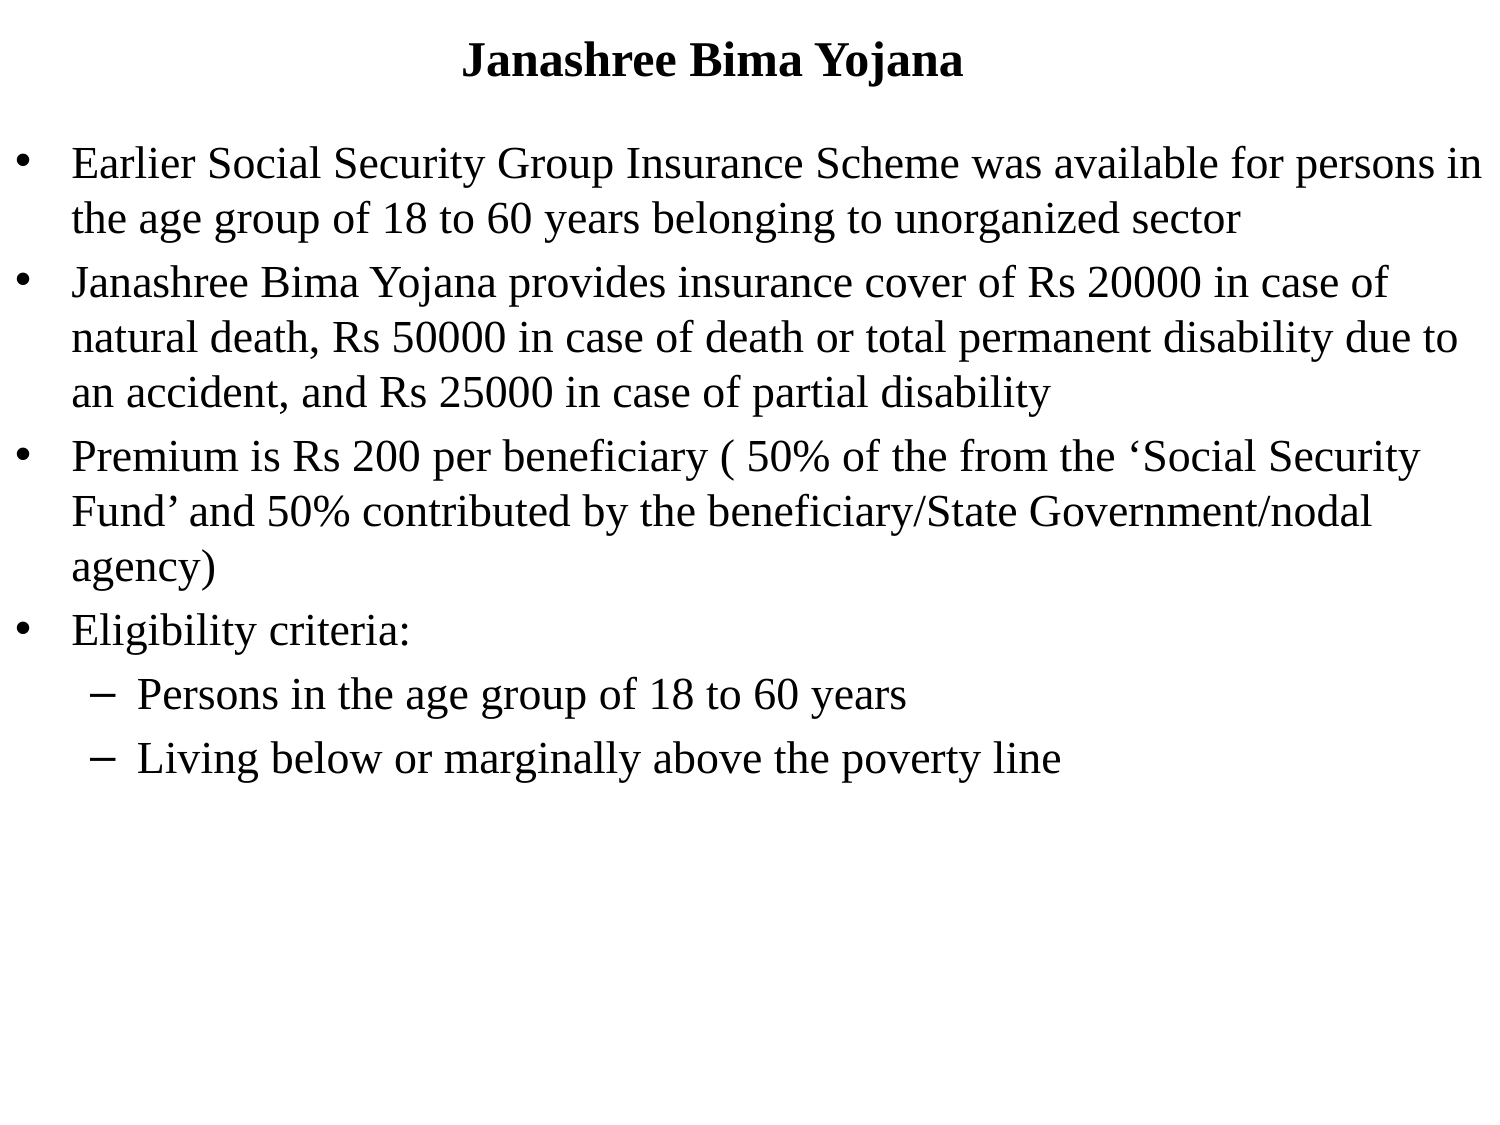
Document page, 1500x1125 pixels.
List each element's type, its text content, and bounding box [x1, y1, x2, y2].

title Janashree Bima Yojana [0, 0, 1425, 125]
list Earlier Social Security Group Insurance Scheme was available for persons in the age group of 18 to 60 years belonging to unorganized sector Janashree Bima Yojana provides insurance cover of Rs 20000 in case of natural death, Rs 50000 in case of death or total permanent disability due to an accident, and Rs 25000 in case of partial disability Premium is Rs 200 per beneficiary ( 50% of the from the ‘Social Security Fund’ and 50% contributed by the beneficiary/State Government/nodal agency) Eligibility criteria: Persons in the age group of 18 to 60 years Living below or marginally above the poverty line [0, 125, 1500, 1125]
